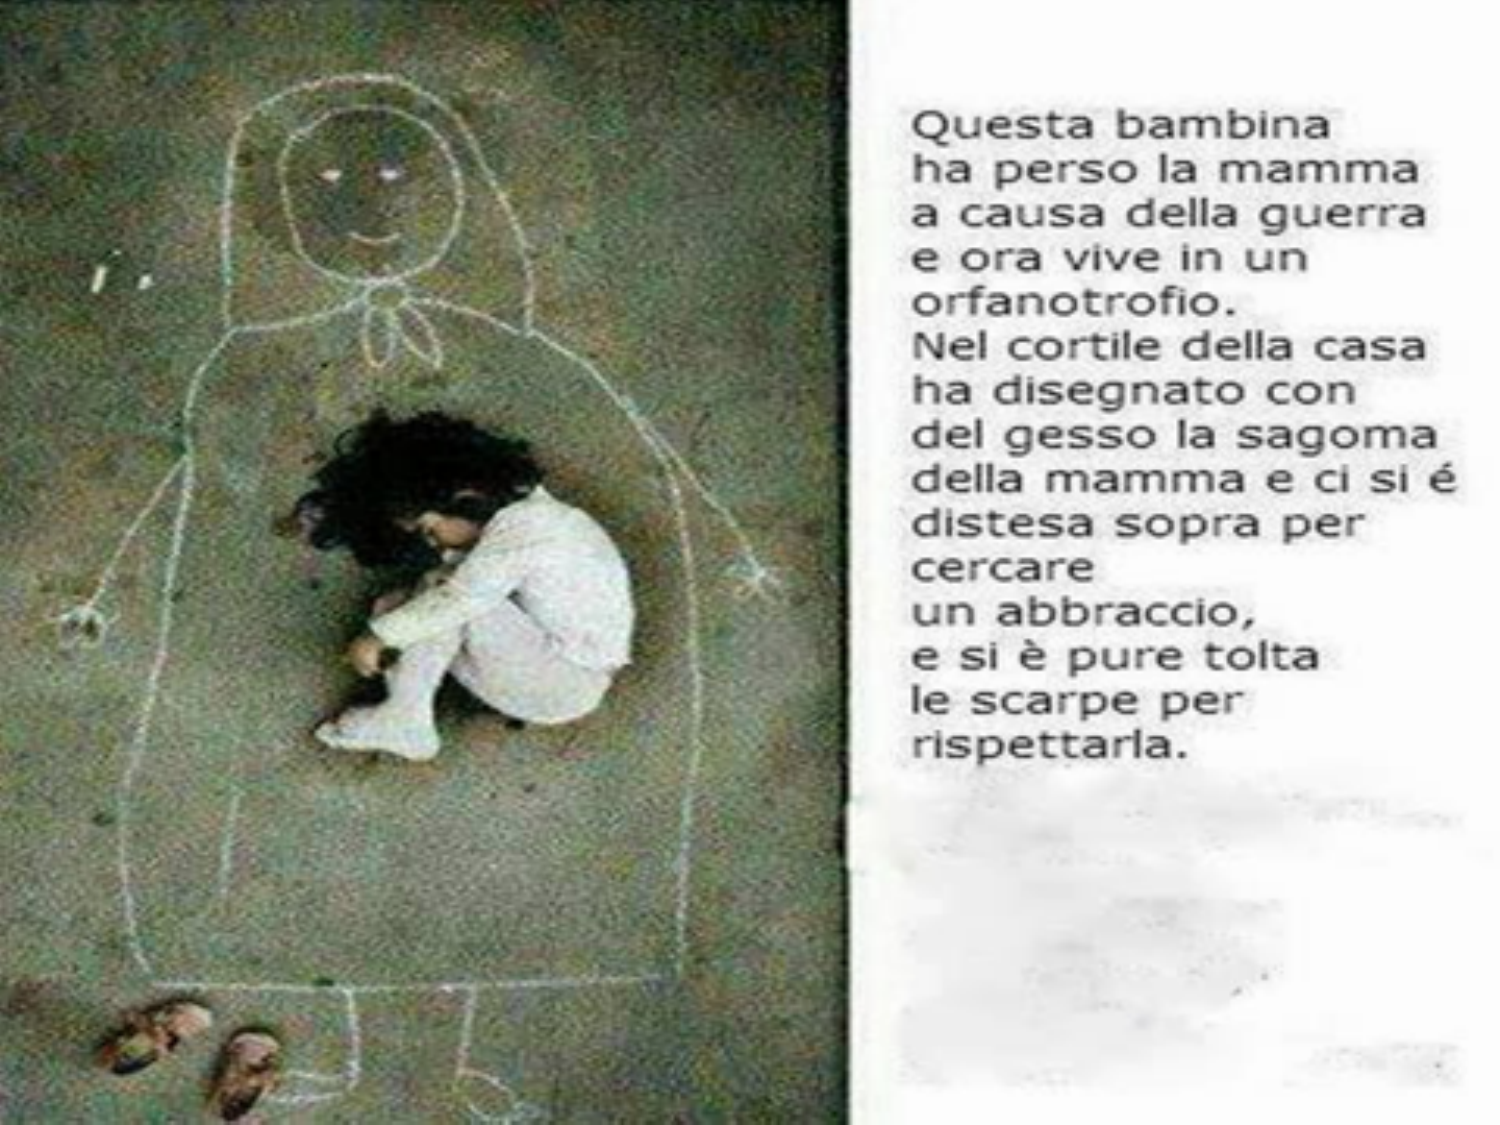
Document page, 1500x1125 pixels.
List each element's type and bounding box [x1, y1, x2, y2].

list [0, 0, 1500, 1125]
